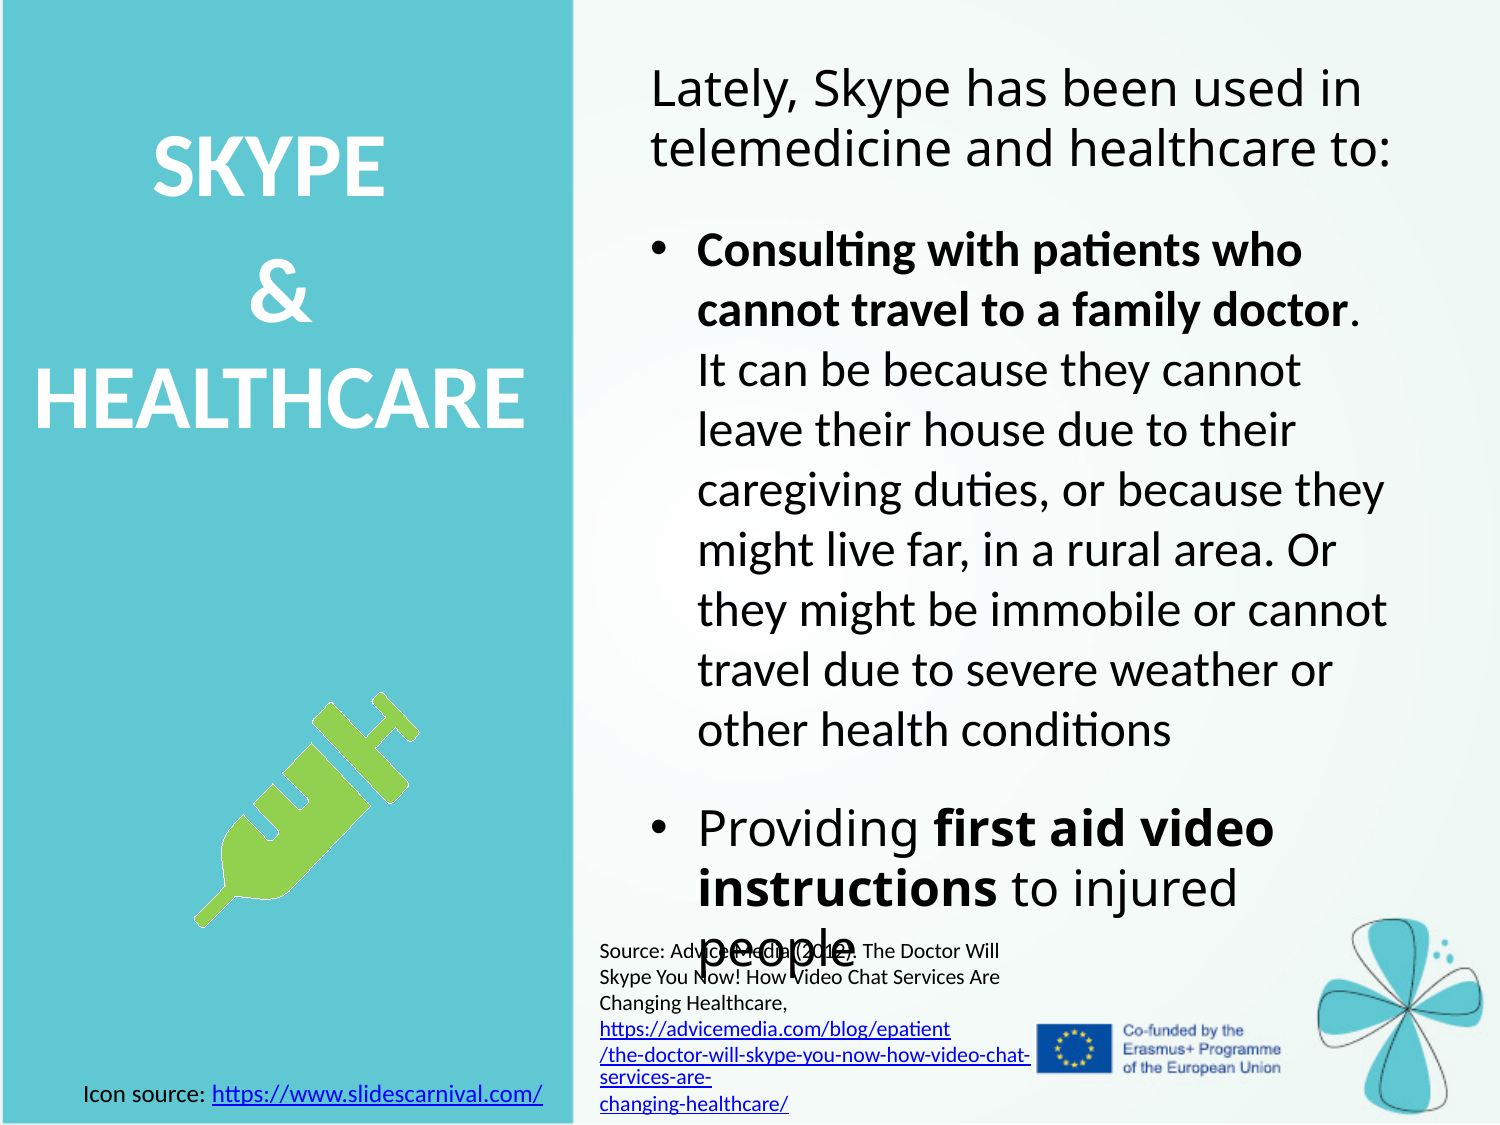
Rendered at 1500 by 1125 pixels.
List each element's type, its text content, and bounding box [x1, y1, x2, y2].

text_box Source: Advice Media (2012). The Doctor Will Skype You Now! How Video Chat Services Are Changing Healthcare, https://advicemedia.com/blog/epatient /the-doctor-will-skype-you-now-how-video-chat-services-are- changing-healthcare/ [584, 928, 1050, 1102]
text_box [194, 742, 371, 928]
text_box Lately, Skype has been used in telemedicine and healthcare to: Consulting with patients who cannot travel to a family doctor. It can be because they cannot leave their house due to their caregiving duties, or because they might live far, in a rural area. Or they might be immobile or cannot travel due to severe weather or other health conditions Providing first aid video instructions to injured people [635, 49, 1415, 1075]
picture [0, 0, 1500, 1125]
table_header SKYPE & HEALTHCARE [0, 114, 561, 451]
text_box [312, 692, 420, 804]
text_box Icon source: https://www.slidescarnival.com/ [68, 1070, 564, 1116]
